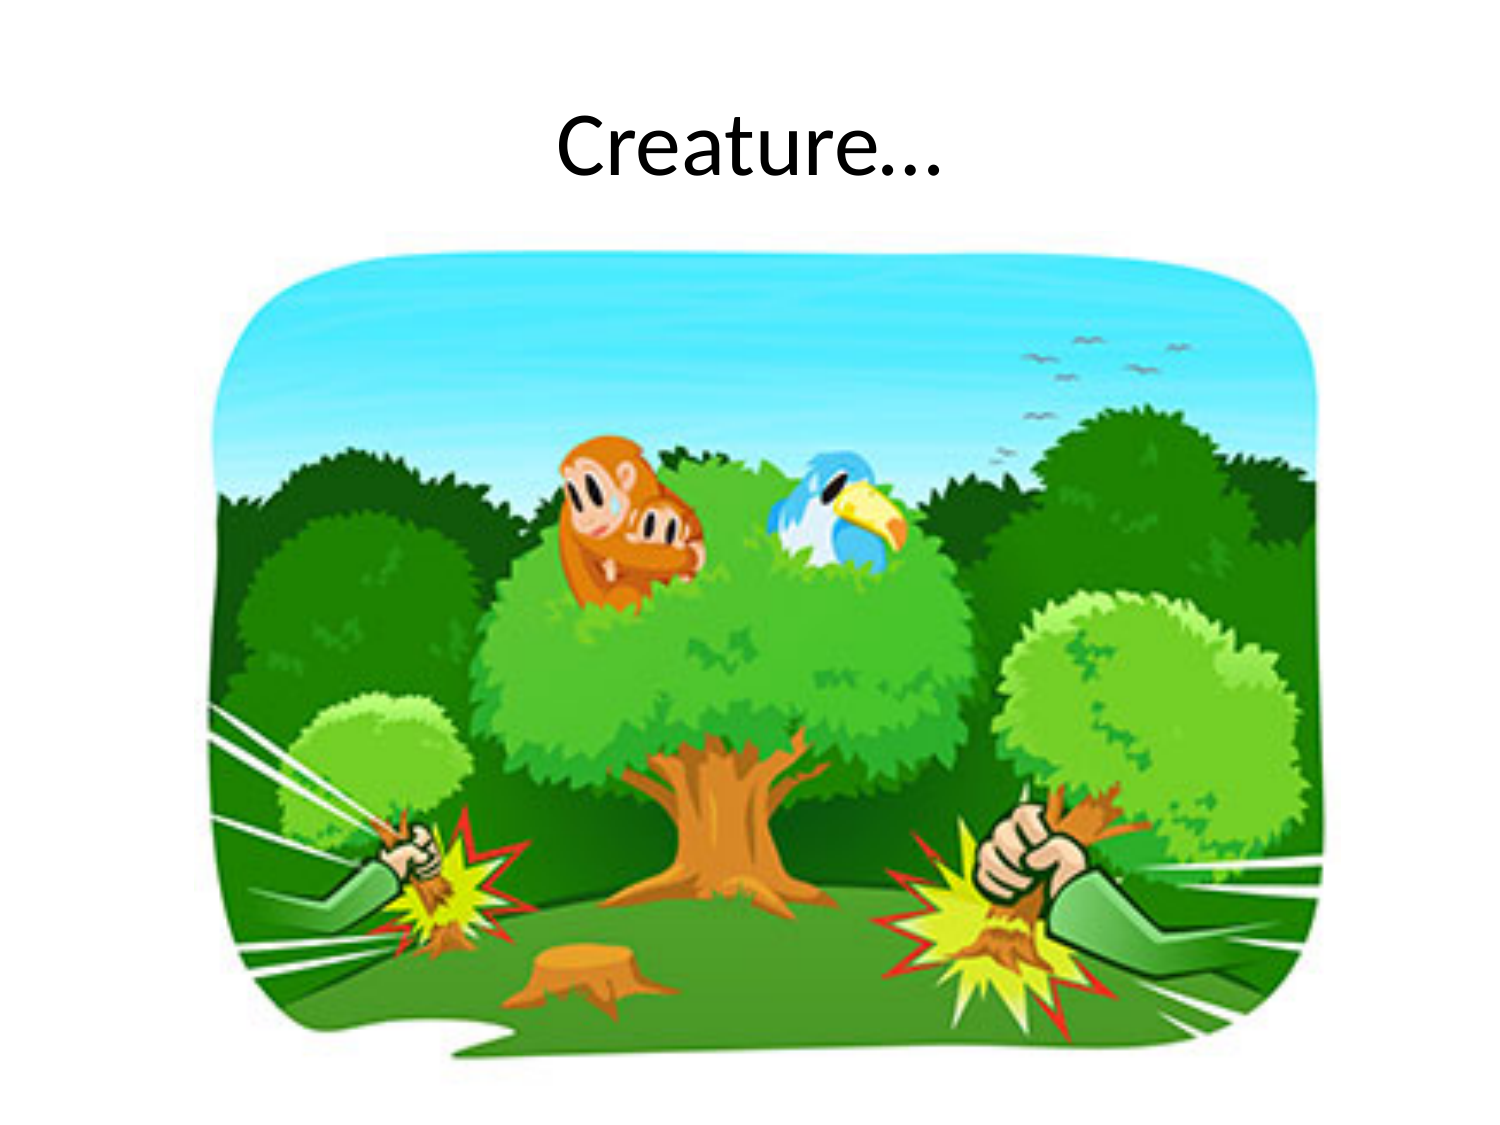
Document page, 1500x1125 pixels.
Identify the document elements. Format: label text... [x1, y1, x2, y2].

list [194, 231, 1341, 1093]
title Creature… [75, 45, 1425, 233]
